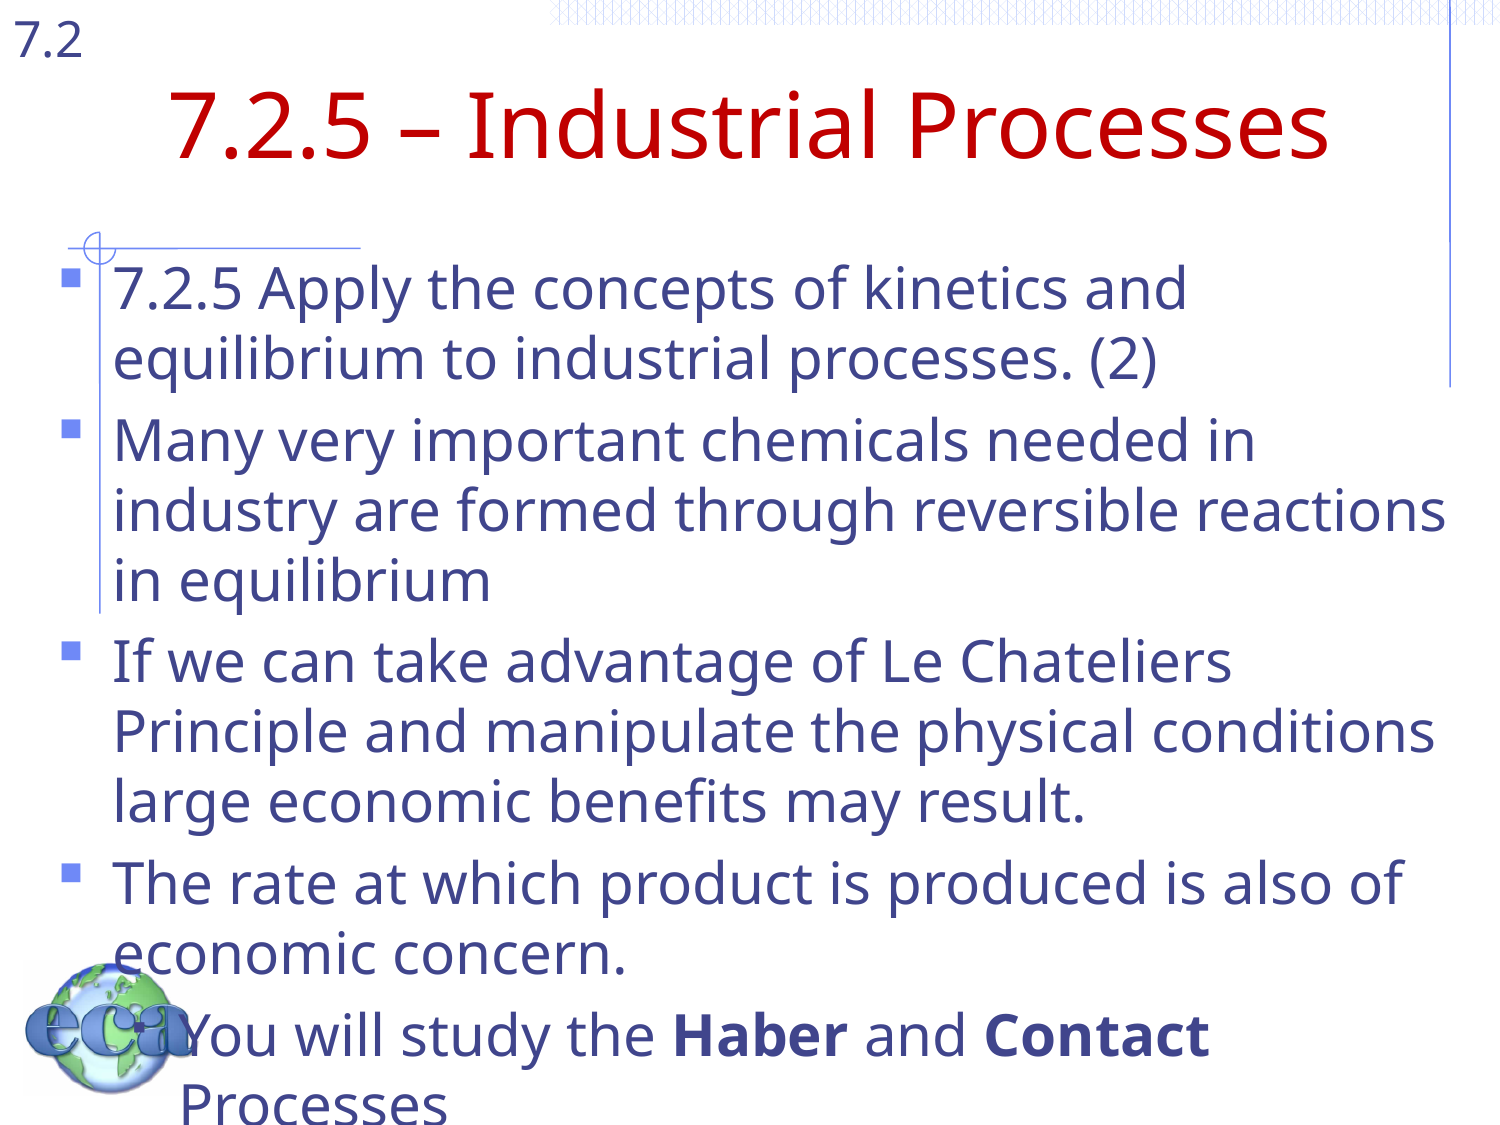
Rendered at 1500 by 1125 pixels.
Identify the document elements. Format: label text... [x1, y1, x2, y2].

list 7.2.5 Apply the concepts of kinetics and equilibrium to industrial processes. (2) Many very important chemicals needed in industry are formed through reversible reactions in equilibrium If we can take advantage of Le Chateliers Principle and manipulate the physical conditions large economic benefits may result. The rate at which product is produced is also of economic concern. You will study the Haber and Contact Processes [41, 243, 1500, 965]
title 7.2.5 – Industrial Processes [17, 49, 1483, 185]
picture [23, 960, 200, 1096]
